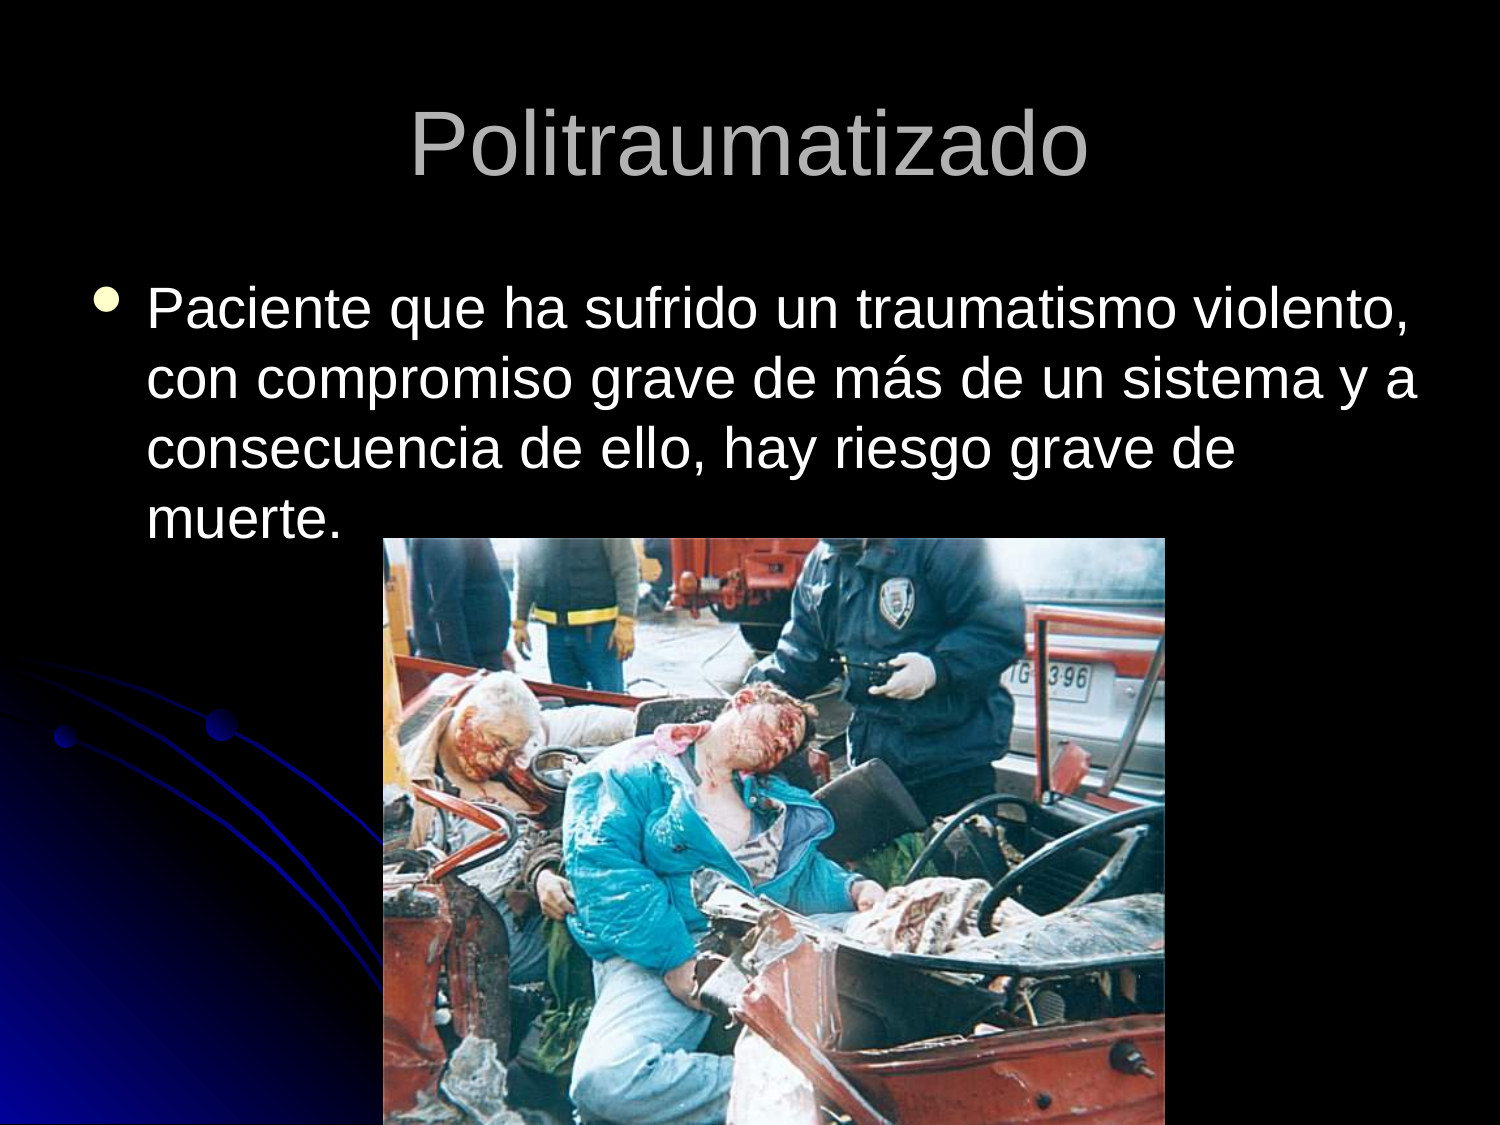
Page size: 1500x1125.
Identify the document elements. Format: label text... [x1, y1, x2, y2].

list Paciente que ha sufrido un traumatismo violento, con compromiso grave de más de un sistema y a consecuencia de ello, hay riesgo grave de muerte. [74, 262, 1460, 587]
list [383, 538, 1165, 1125]
title Politraumatizado [74, 45, 1426, 233]
